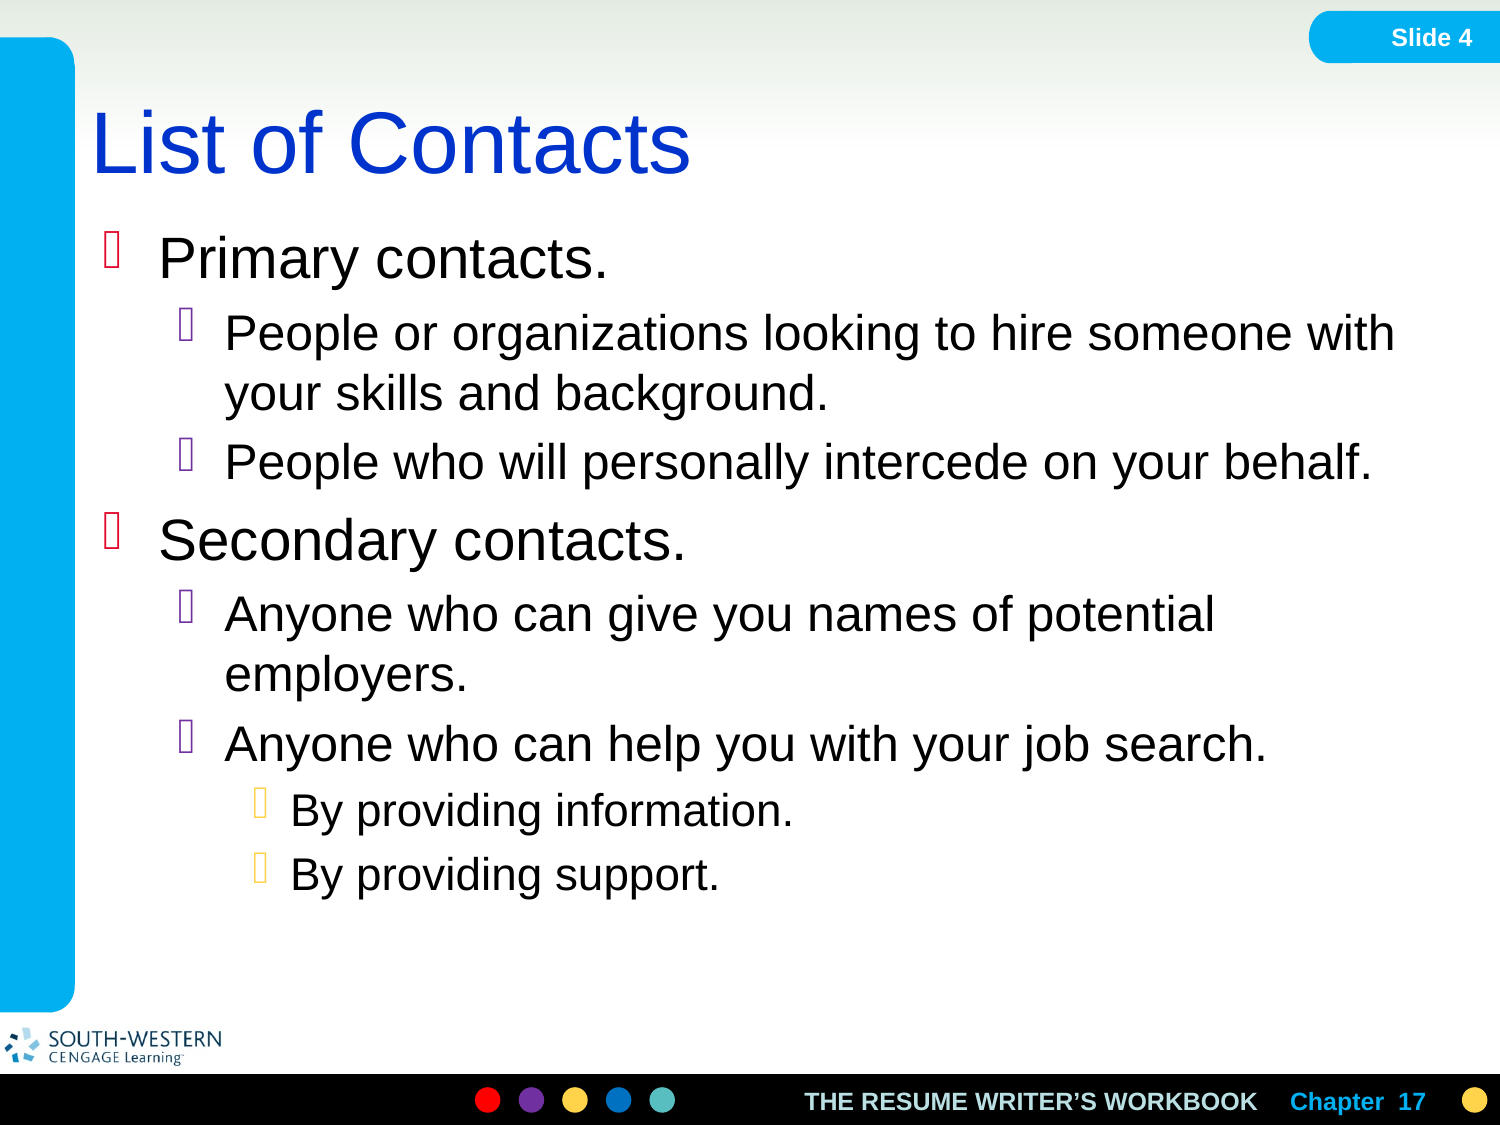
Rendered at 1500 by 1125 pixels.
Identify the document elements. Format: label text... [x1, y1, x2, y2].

picture [0, 1022, 225, 1073]
slide_number Slide 4 [1312, 13, 1488, 93]
footer Chapter 17 [1274, 1075, 1476, 1125]
list Primary contacts. People or organizations looking to hire someone with your skills and background. People who will personally intercede on your behalf. Secondary contacts. Anyone who can give you names of potential employers. Anyone who can help you with your job search. By providing information. By providing support. [87, 212, 1438, 963]
title List of Contacts [74, 44, 1426, 233]
